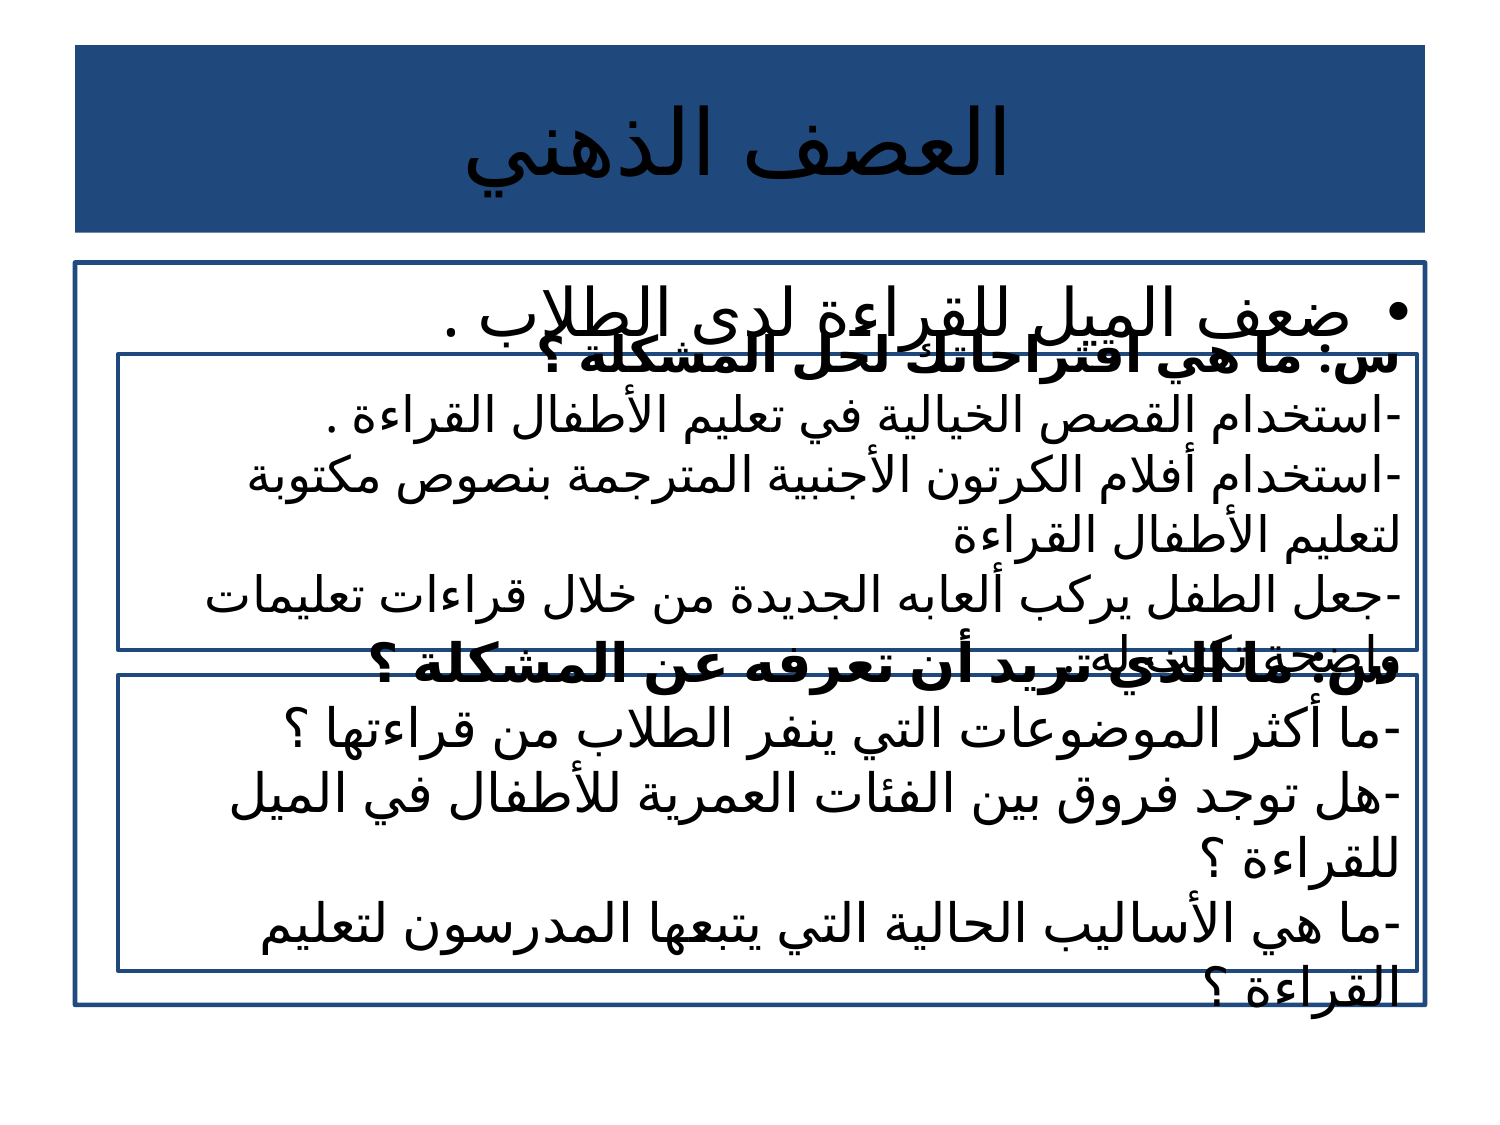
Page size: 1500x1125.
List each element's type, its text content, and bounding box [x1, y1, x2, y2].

text_box س: ما هي اقتراحاتك لحل المشكلة ؟ -استخدام القصص الخيالية في تعليم الأطفال القراءة . -استخدام أفلام الكرتون الأجنبية المترجمة بنصوص مكتوبة لتعليم الأطفال القراءة -جعل الطفل يركب ألعابه الجديدة من خلال قراءات تعليمات واضحة تكتب له . [116, 352, 1419, 652]
list ضعف الميل للقراءة لدى الطلاب . [75, 262, 1425, 1005]
text_box س: ما الذي تريد أن تعرفه عن المشكلة ؟ -ما أكثر الموضوعات التي ينفر الطلاب من قراءتها ؟ -هل توجد فروق بين الفئات العمرية للأطفال في الميل للقراءة ؟ -ما هي الأساليب الحالية التي يتبعها المدرسون لتعليم القراءة ؟ [116, 673, 1419, 973]
title العصف الذهني [75, 45, 1425, 233]
